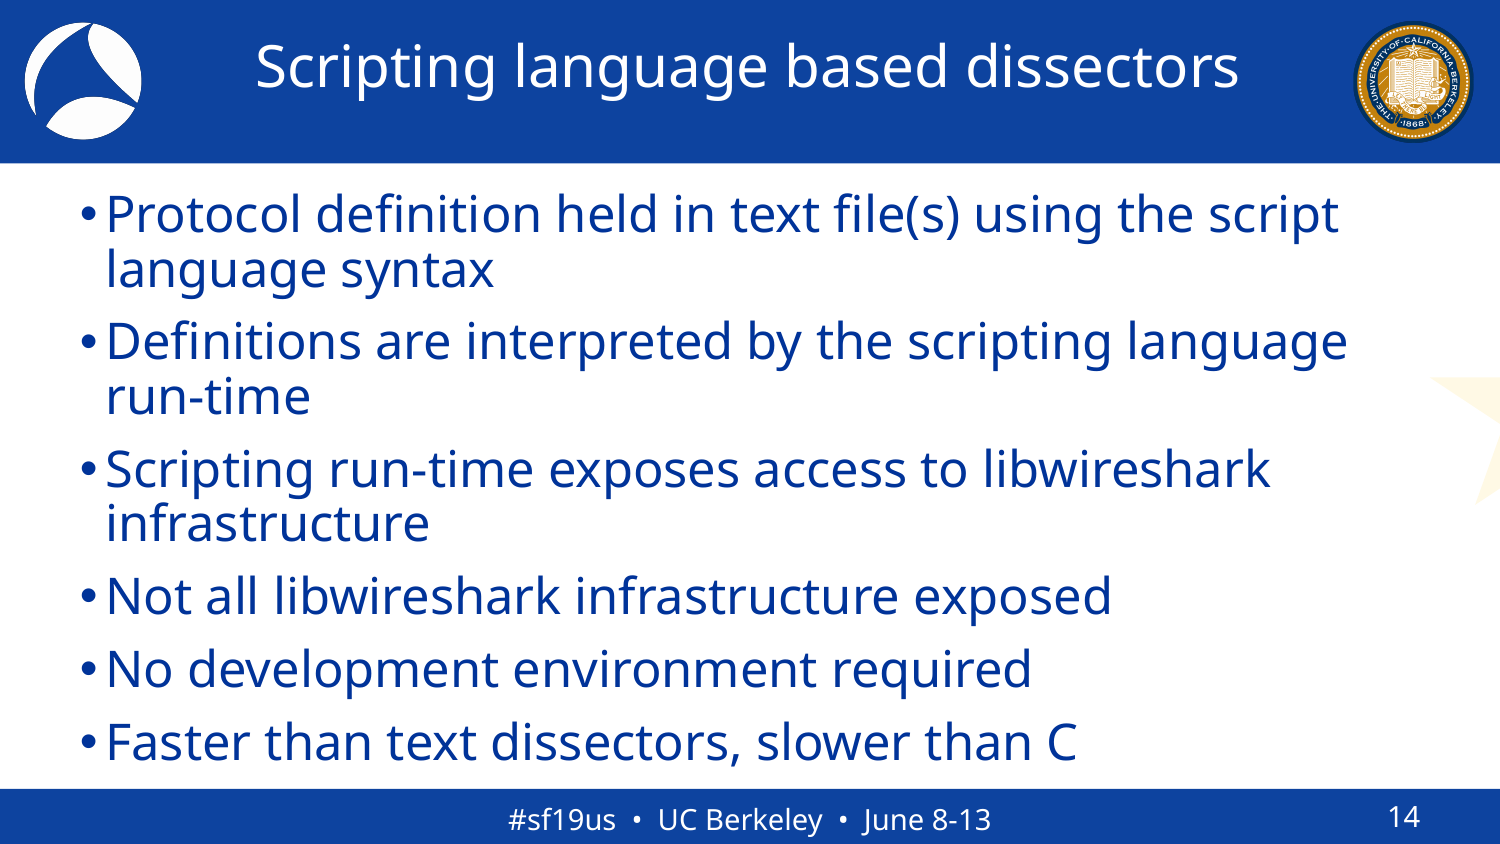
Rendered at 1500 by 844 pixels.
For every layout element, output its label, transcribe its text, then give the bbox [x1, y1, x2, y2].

list Protocol definition held in text file(s) using the script language syntax Definitions are interpreted by the scripting language run-time Scripting run-time exposes access to libwireshark infrastructure Not all libwireshark infrastructure exposed No development environment required Faster than text dissectors, slower than C [64, 173, 1436, 788]
picture [24, 22, 142, 140]
list Scripting language based dissectors [147, 0, 1341, 139]
picture [1353, 21, 1474, 143]
